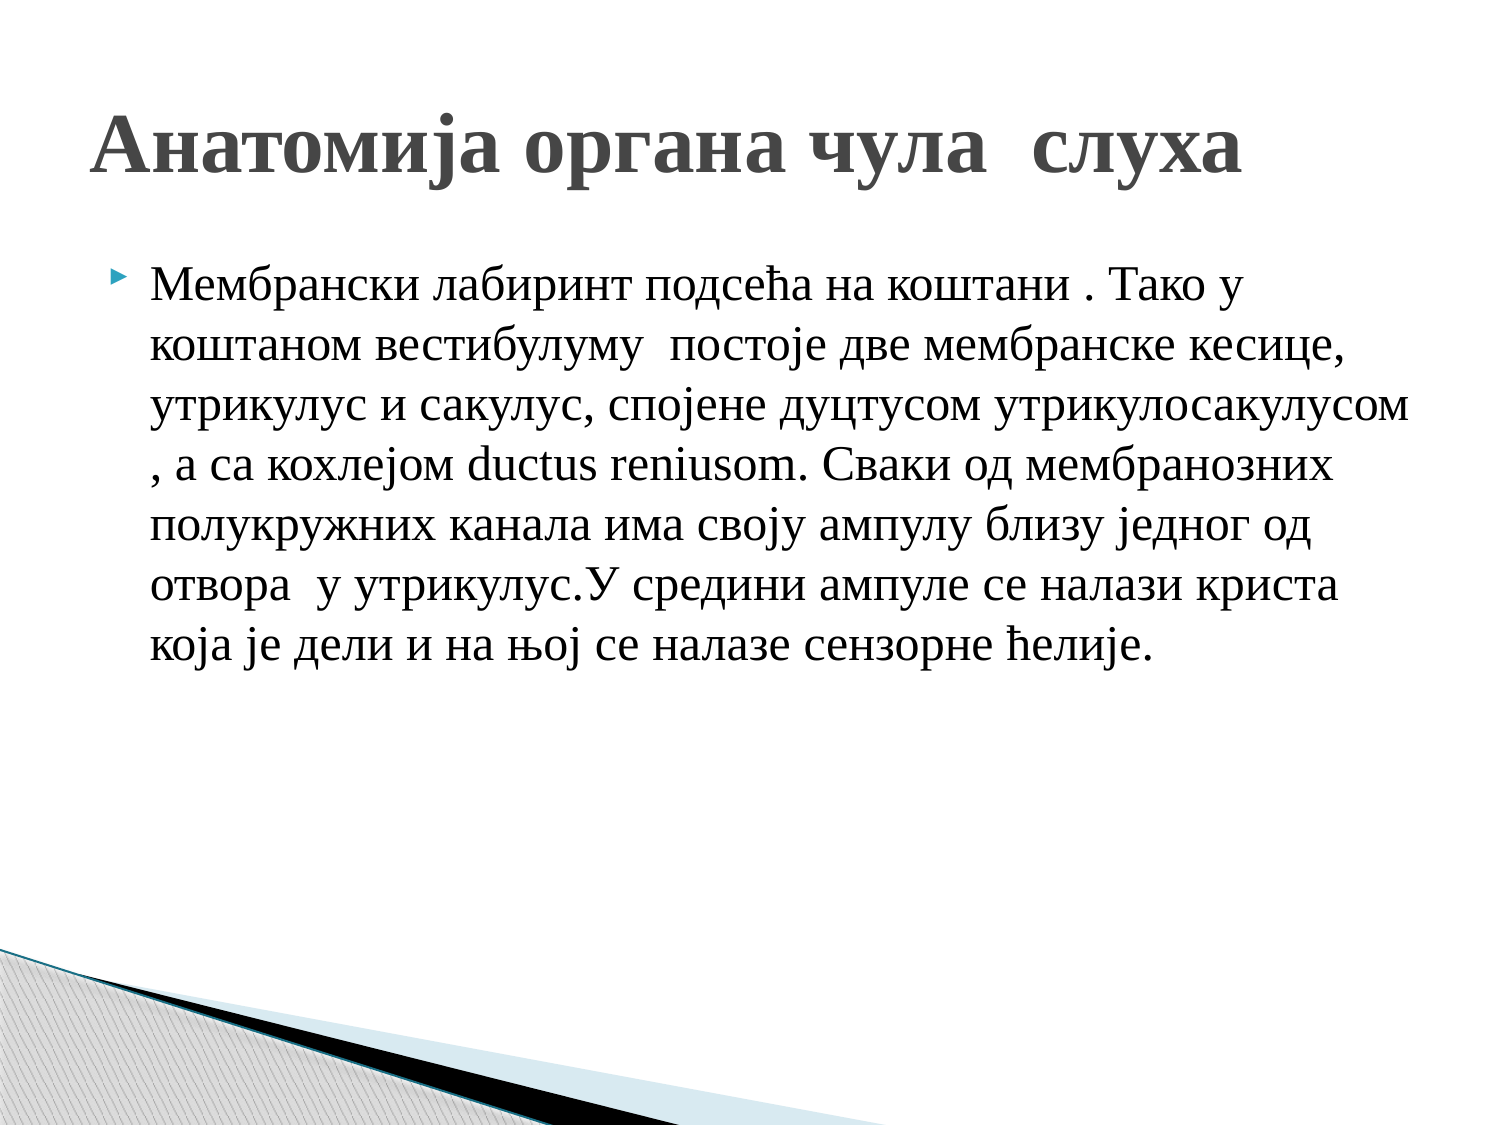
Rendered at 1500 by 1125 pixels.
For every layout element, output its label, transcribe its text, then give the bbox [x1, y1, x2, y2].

title Анатомија органа чула слуха [75, 45, 1425, 233]
list Мембрански лабиринт подсећа на коштани . Тако у коштаном вестибулуму постоје две мембранске кесице, утрикулус и сакулус, спојене дуцтусом утрикулосакулусом , а са кохлејом ductus reniusom. Сваки од мембранозних полукружних канала има своју ампулу близу једног од отвора у утрикулус.У средини ампуле се налази криста којa је дели и на њој се налазе сензорне ћелије. [74, 242, 1426, 986]
